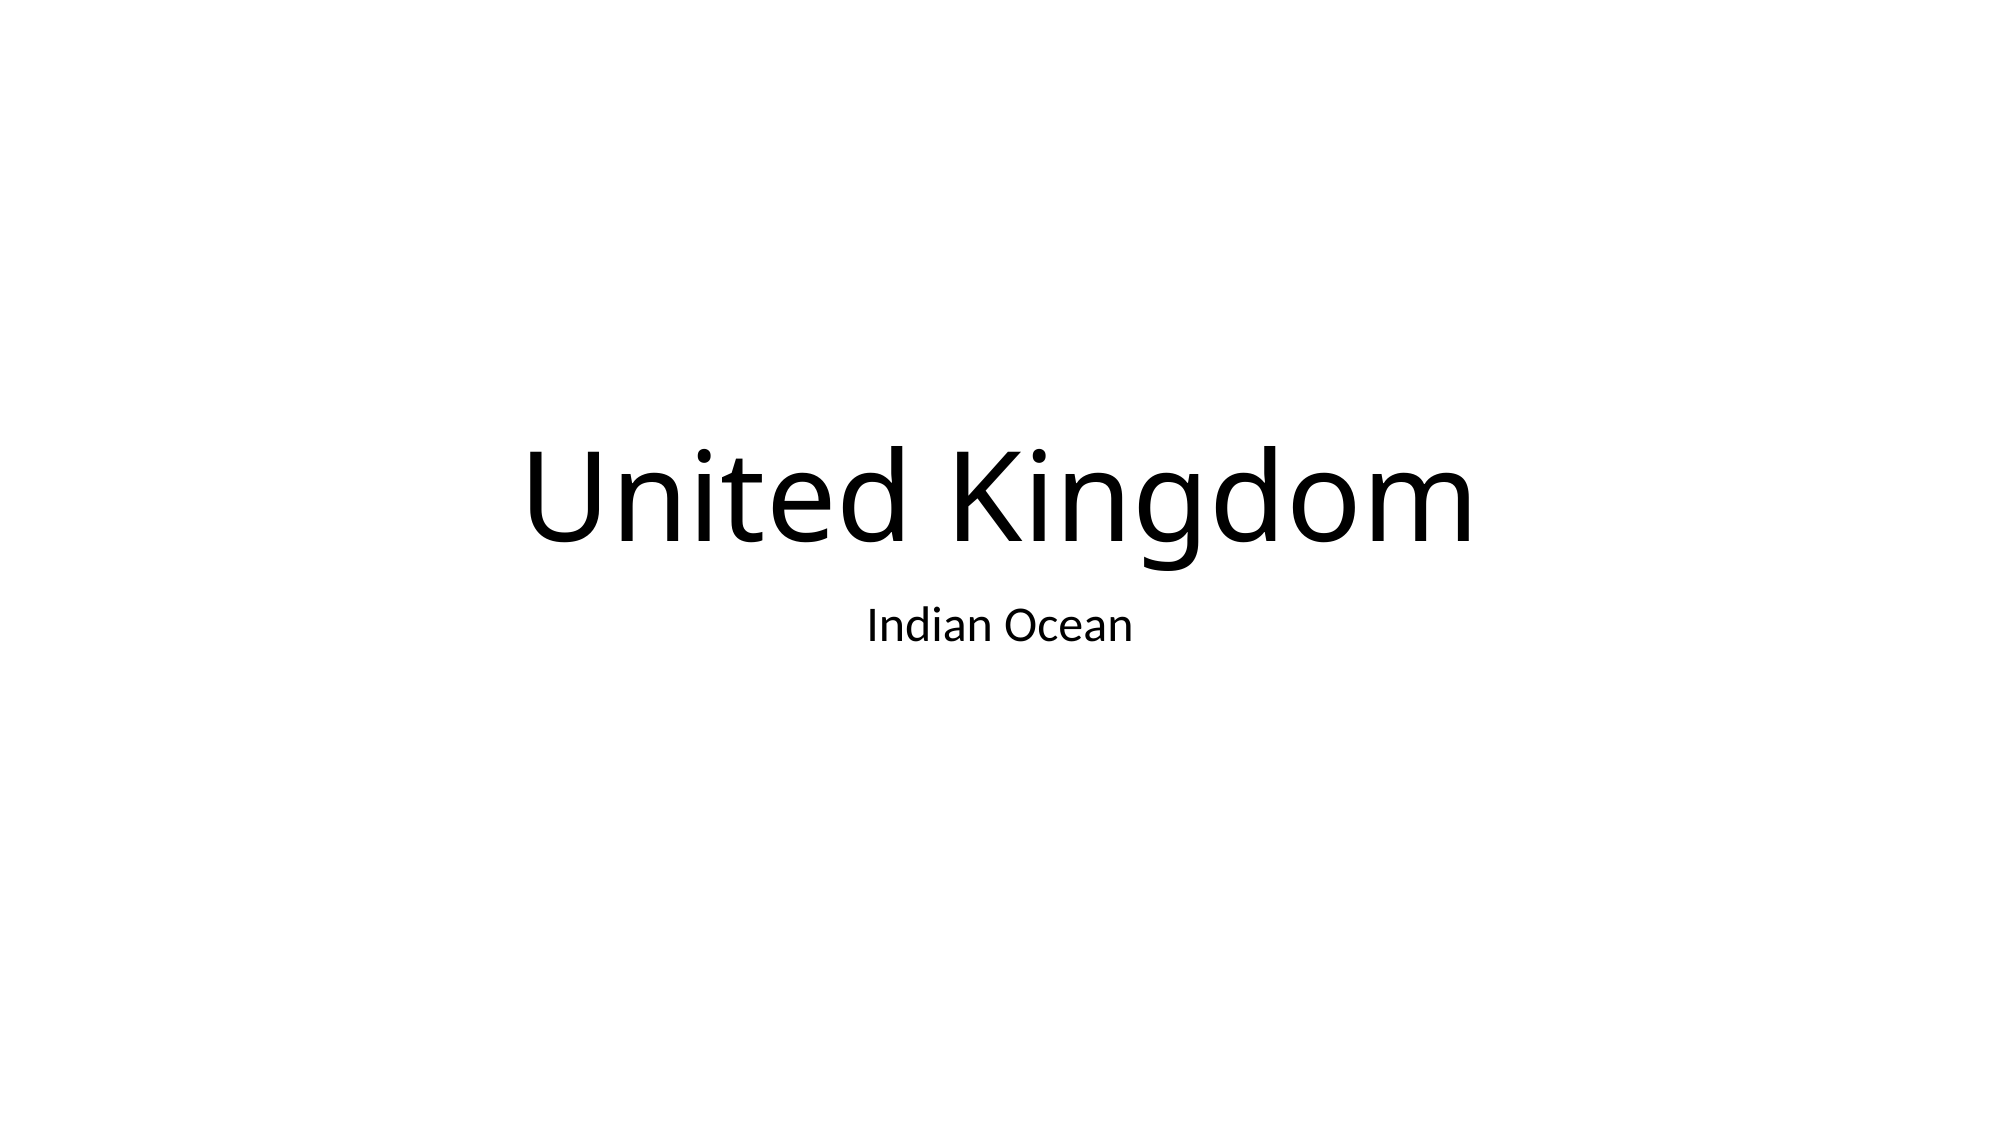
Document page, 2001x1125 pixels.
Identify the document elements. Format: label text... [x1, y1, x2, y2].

subtitle Indian Ocean [249, 590, 1750, 863]
title United Kingdom [249, 184, 1750, 576]
